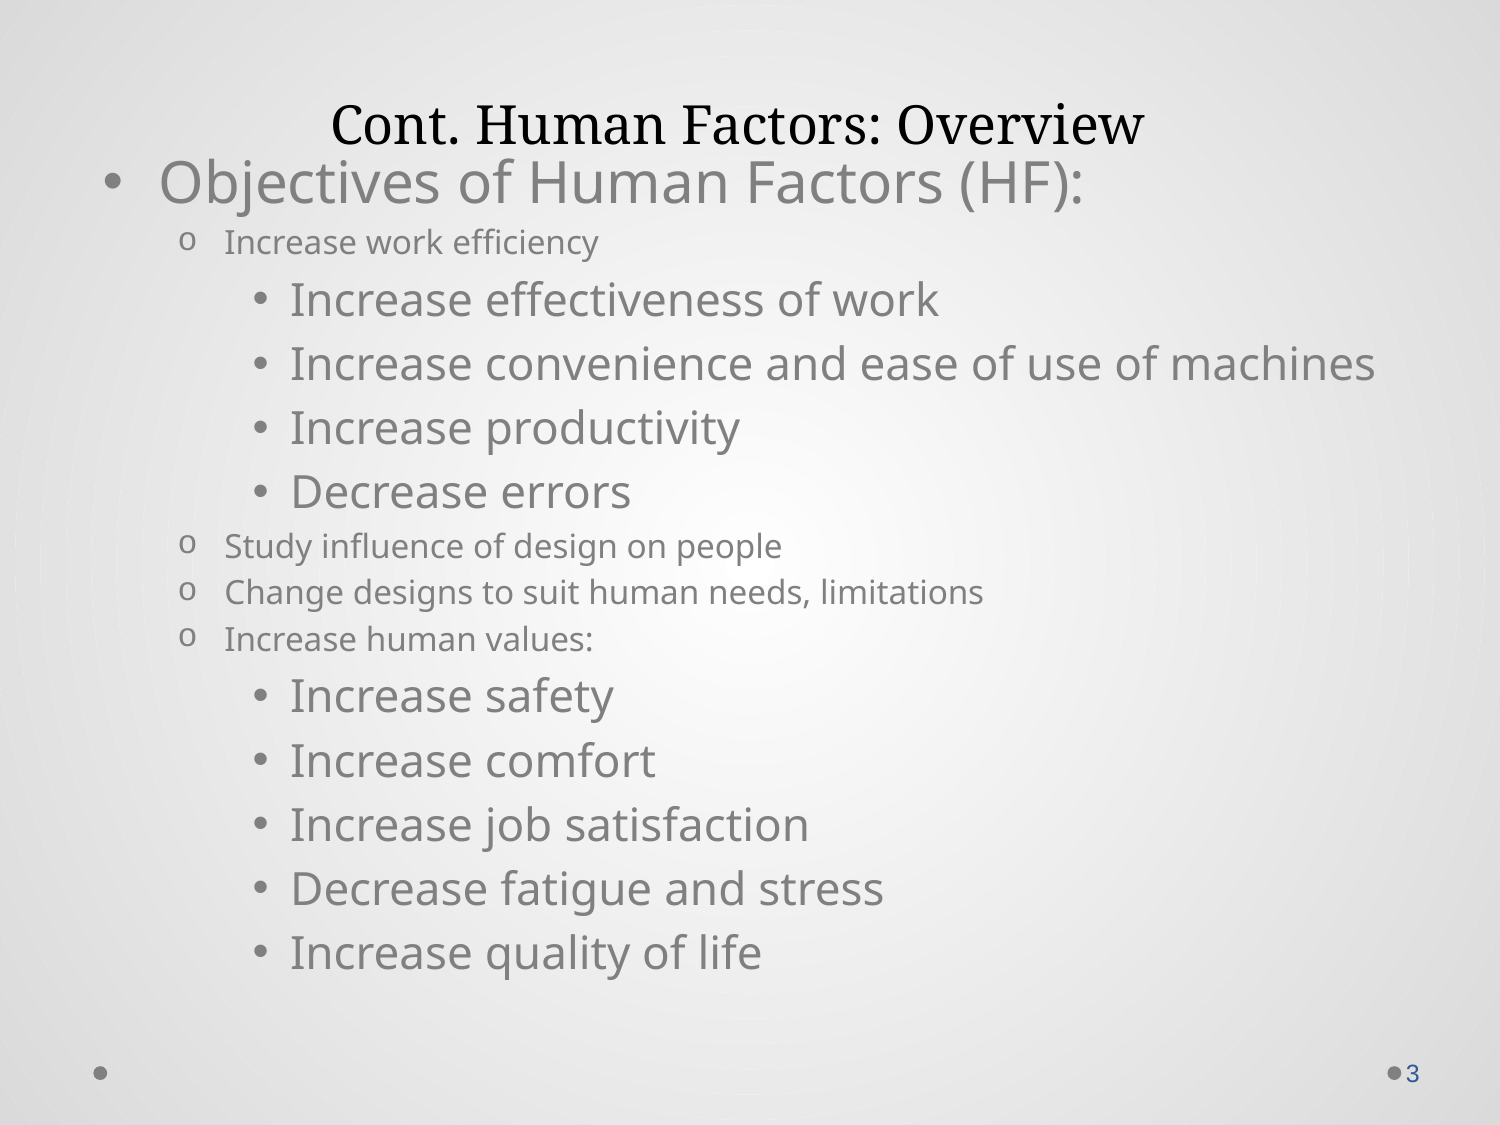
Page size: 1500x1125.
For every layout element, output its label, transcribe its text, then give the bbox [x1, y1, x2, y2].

list Objectives of Human Factors (HF): Increase work efficiency Increase effectiveness of work Increase convenience and ease of use of machines Increase productivity Decrease errors Study influence of design on people Change designs to suit human needs, limitations Increase human values: Increase safety Increase comfort Increase job satisfaction Decrease fatigue and stress Increase quality of life [87, 137, 1438, 1125]
title Cont. Human Factors: Overview [62, 62, 1413, 163]
slide_number 3 [1401, 1042, 1494, 1103]
